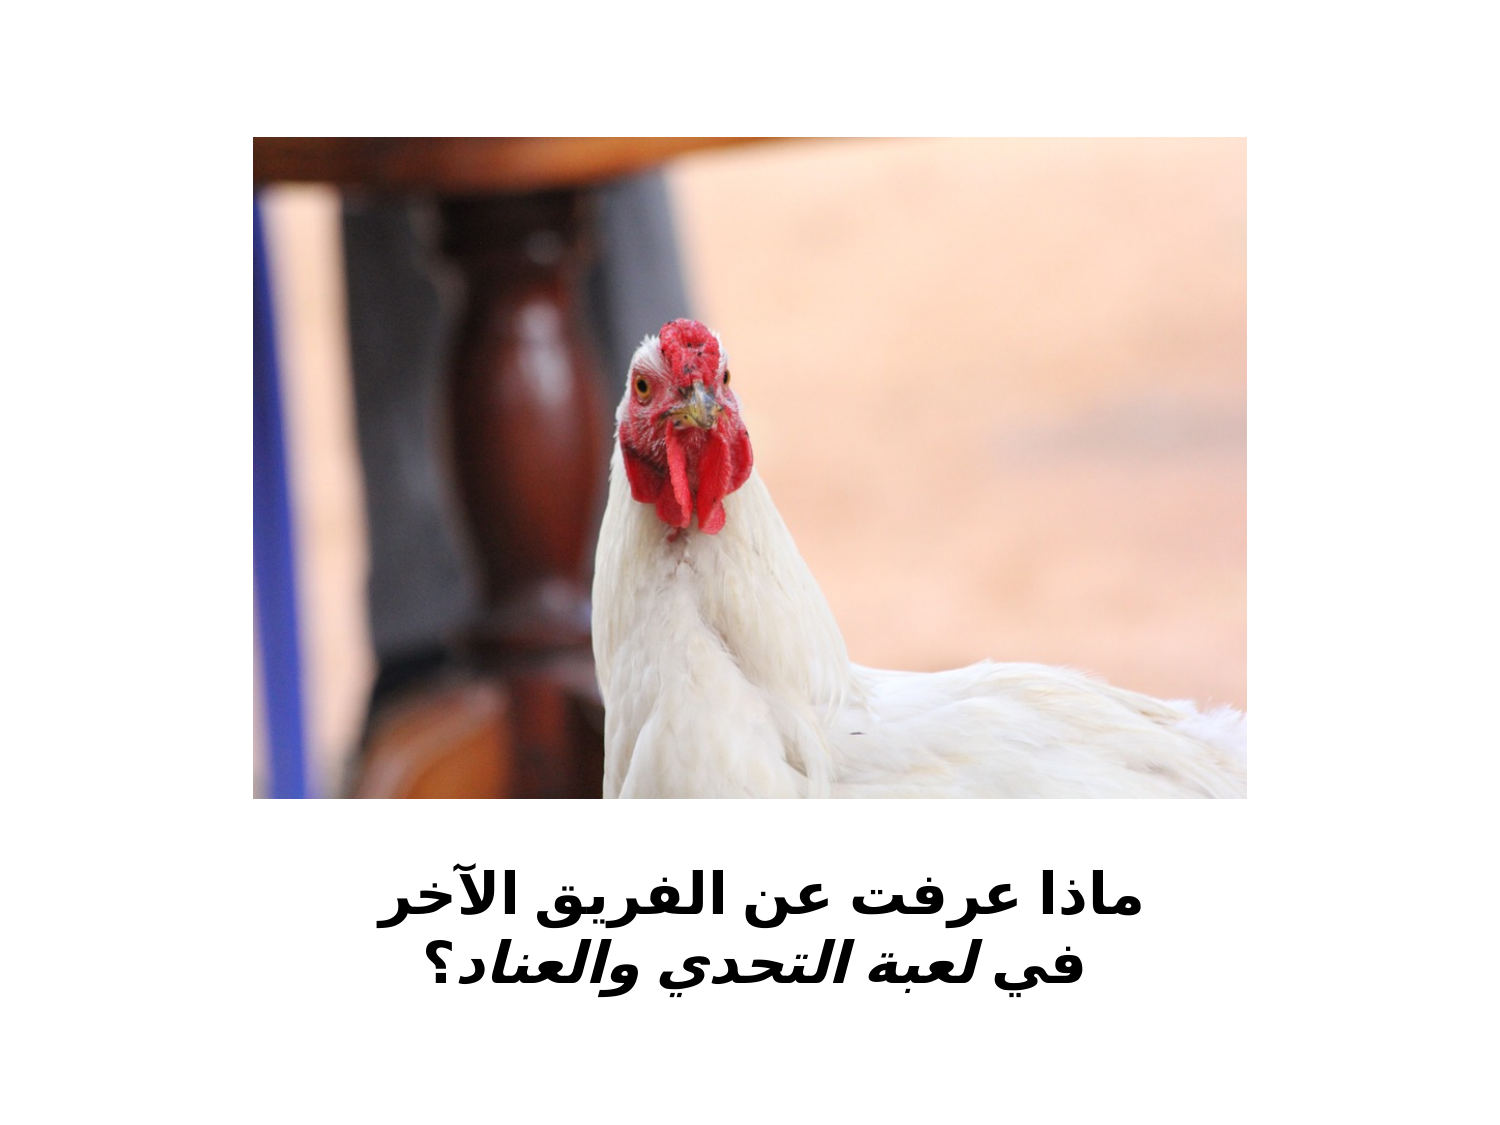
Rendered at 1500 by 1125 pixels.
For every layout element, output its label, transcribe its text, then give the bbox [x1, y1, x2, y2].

title ماذا عرفت عن الفريق الآخر في لعبة التحدي والعناد؟ [117, 849, 1393, 1073]
picture [253, 136, 1247, 799]
